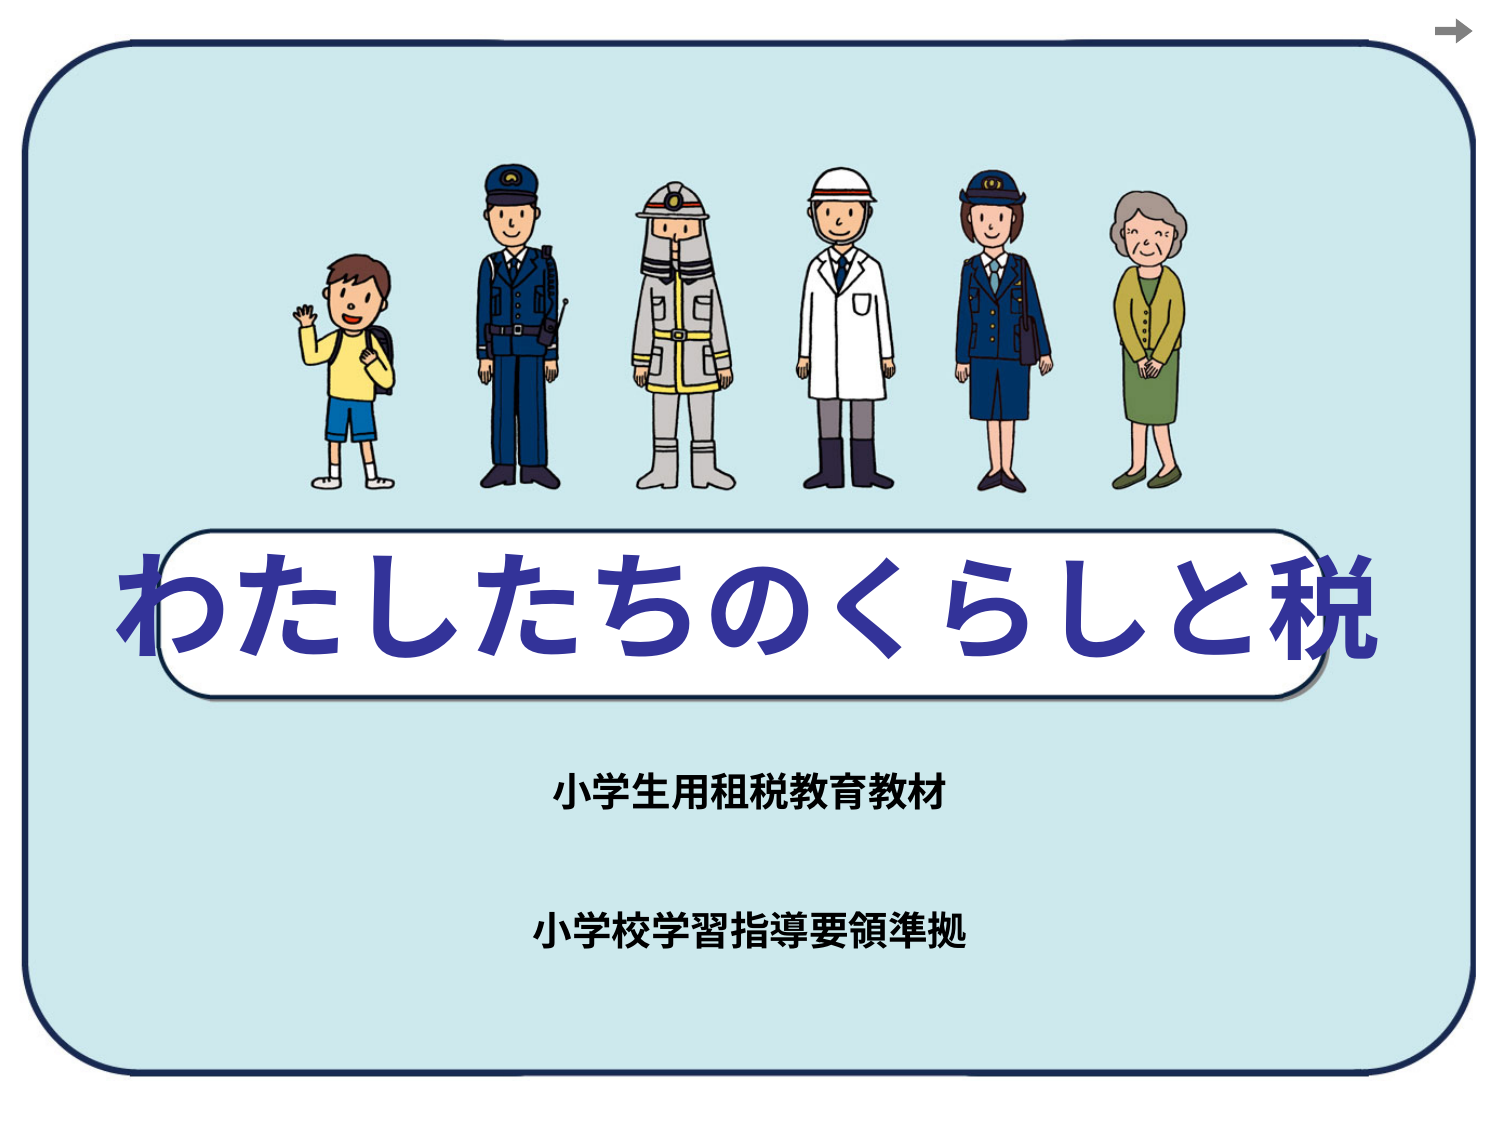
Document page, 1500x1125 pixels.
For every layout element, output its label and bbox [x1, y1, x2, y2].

picture [11, 34, 1477, 1083]
text_box [1435, 24, 1473, 33]
